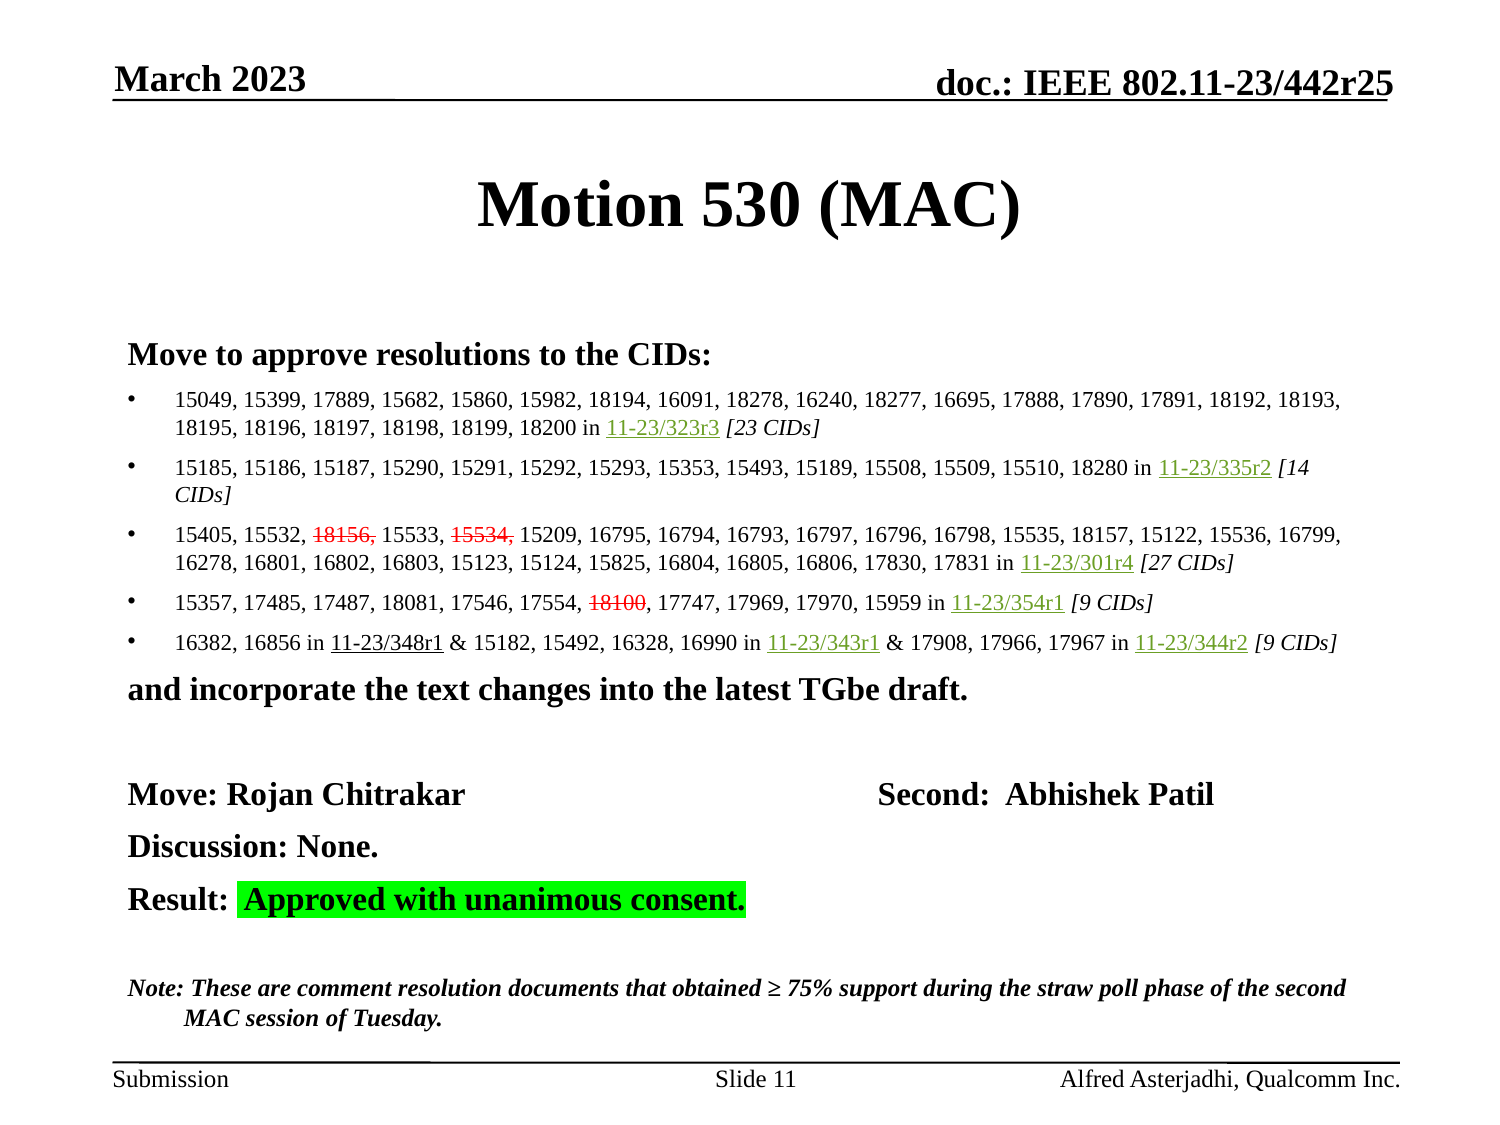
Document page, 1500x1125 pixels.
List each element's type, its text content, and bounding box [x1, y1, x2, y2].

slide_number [114, 54, 423, 100]
footer Alfred Asterjadhi, Qualcomm Inc. [878, 1061, 1402, 1093]
list Move to approve resolutions to the CIDs: 15049, 15399, 17889, 15682, 15860, 15982, 18194, 16091, 18278, 16240, 18277, 16695, 17888, 17890, 17891, 18192, 18193, 18195, 18196, 18197, 18198, 18199, 18200 in 11-23/323r3 [23 CIDs] 15185, 15186, 15187, 15290, 15291, 15292, 15293, 15353, 15493, 15189, 15508, 15509, 15510, 18280 in 11-23/335r2 [14 CIDs] 15405, 15532, 18156, 15533, 15534, 15209, 16795, 16794, 16793, 16797, 16796, 16798, 15535, 18157, 15122, 15536, 16799, 16278, 16801, 16802, 16803, 15123, 15124, 15825, 16804, 16805, 16806, 17830, 17831 in 11-23/301r4 [27 CIDs] 15357, 17485, 17487, 18081, 17546, 17554, 18100, 17747, 17969, 17970, 15959 in 11-23/354r1 [9 CIDs] 16382, 16856 in 11-23/348r1 & 15182, 15492, 16328, 16990 in 11-23/343r1 & 17908, 17966, 17967 in 11-23/344r2 [9 CIDs] and incorporate the text changes into the latest TGbe draft. Move: Rojan Chitrakar Second: Abhishek Patil Discussion: None. Result: Approved with unanimous consent. Note: These are comment resolution documents that obtained ≥ 75% support during the straw poll phase of the second MAC session of Tuesday. [112, 324, 1388, 1063]
slide_number Slide 11 [712, 1061, 800, 1123]
title Motion 530 (MAC) [112, 112, 1388, 288]
